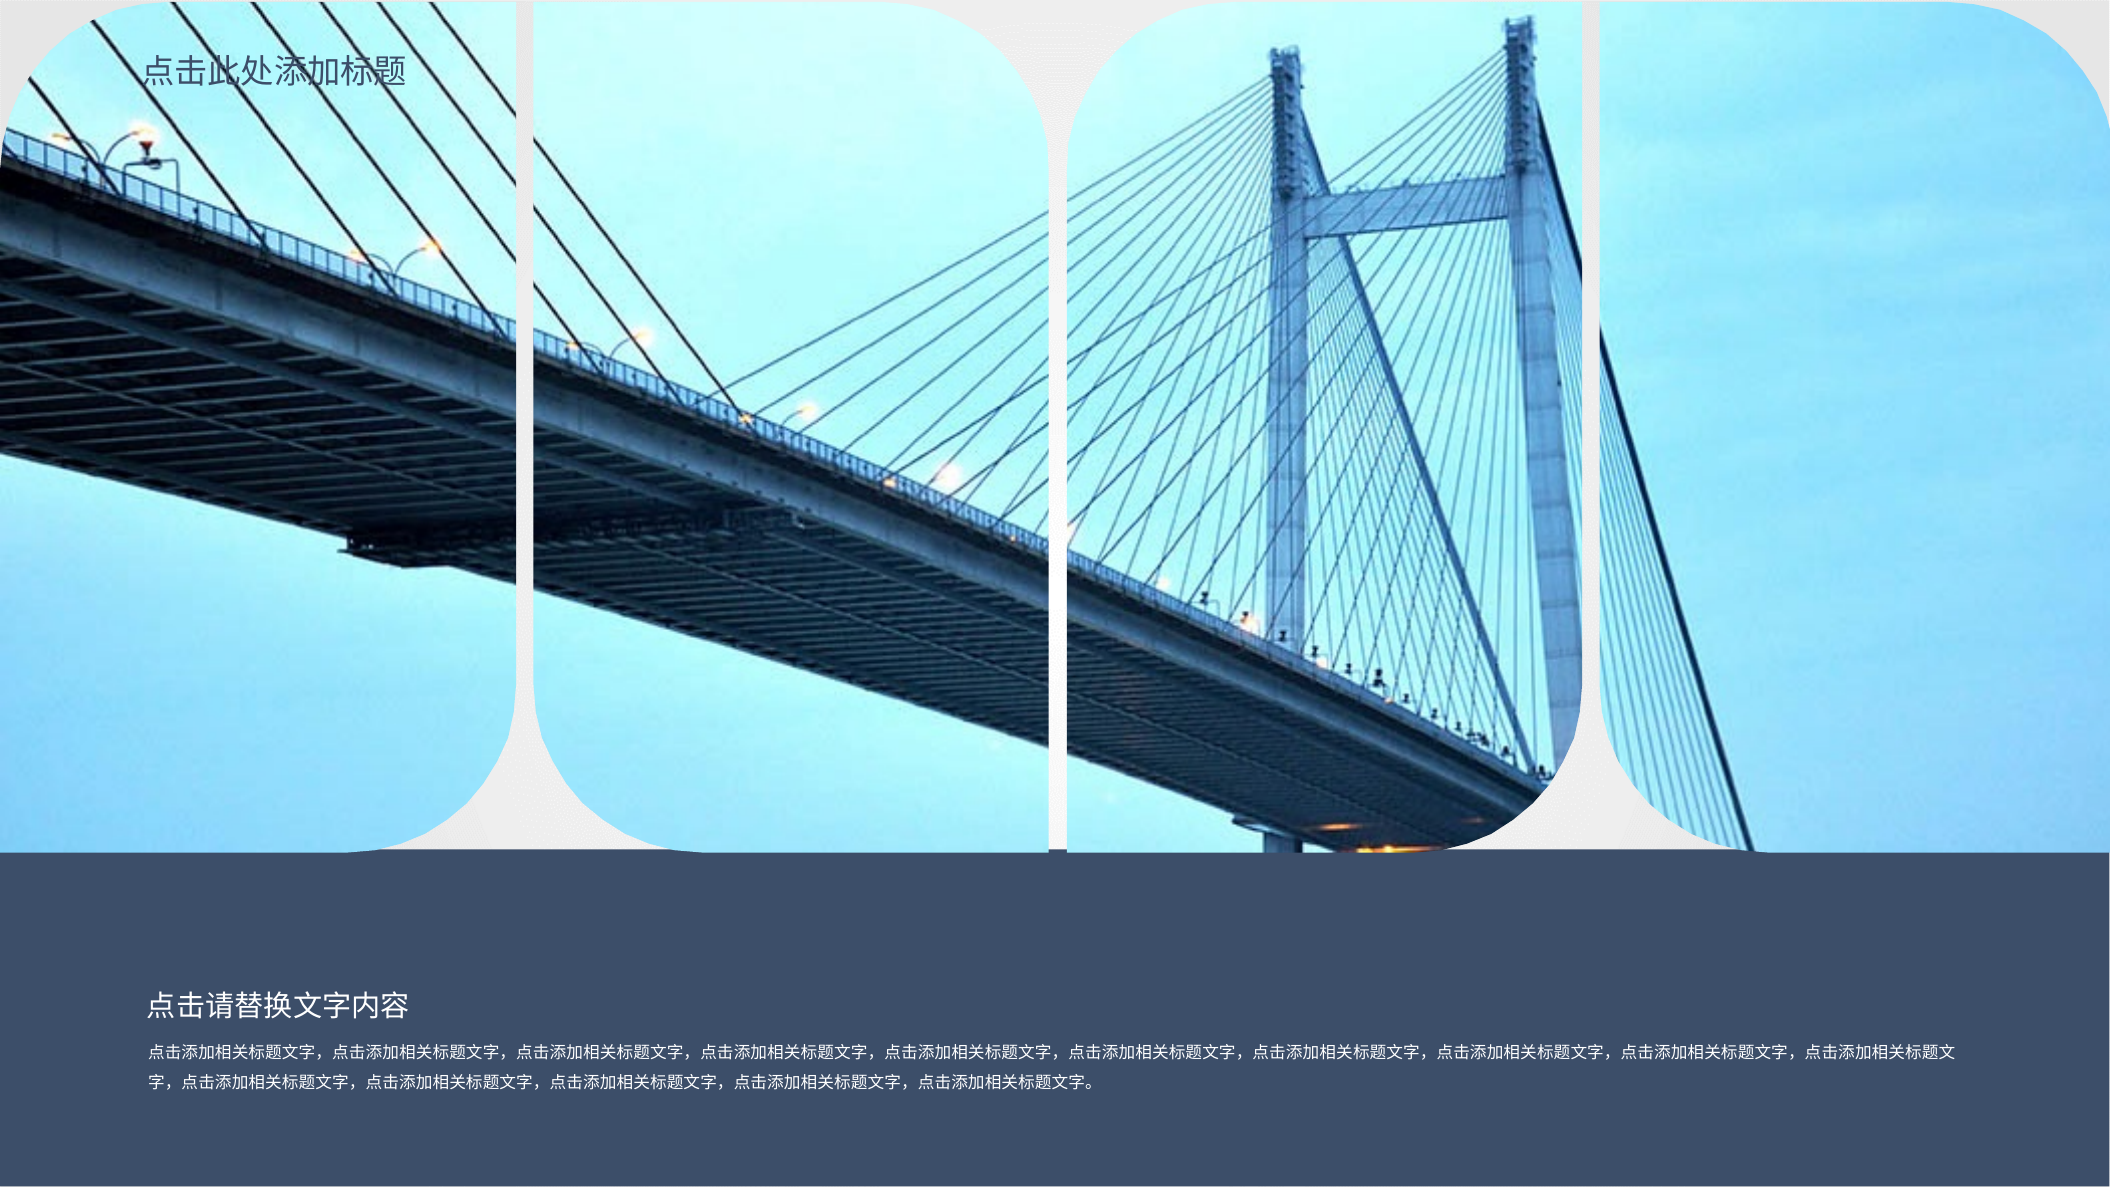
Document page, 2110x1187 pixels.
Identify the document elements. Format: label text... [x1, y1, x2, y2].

text_box [533, 1, 1049, 853]
text_box [1066, 1, 1583, 853]
text_box [1599, 1, 2110, 853]
text_box 点击此处添加标题 [126, 42, 437, 102]
text_box [0, 1, 517, 853]
text_box 点击添加相关标题文字，点击添加相关标题文字，点击添加相关标题文字，点击添加相关标题文字，点击添加相关标题文字，点击添加相关标题文字，点击添加相关标题文字，点击添加相关标题文字，点击添加相关标题文字，点击添加相关标题文字，点击添加相关标题文字，点击添加相关标题文字，点击添加相关标题文字，点击添加相关标题文字，点击添加相关标题文字。 [133, 1024, 1976, 1100]
text_box [0, 848, 2110, 1187]
picture [0, 0, 2110, 848]
text_box 点击请替换文字内容 [132, 962, 500, 1030]
